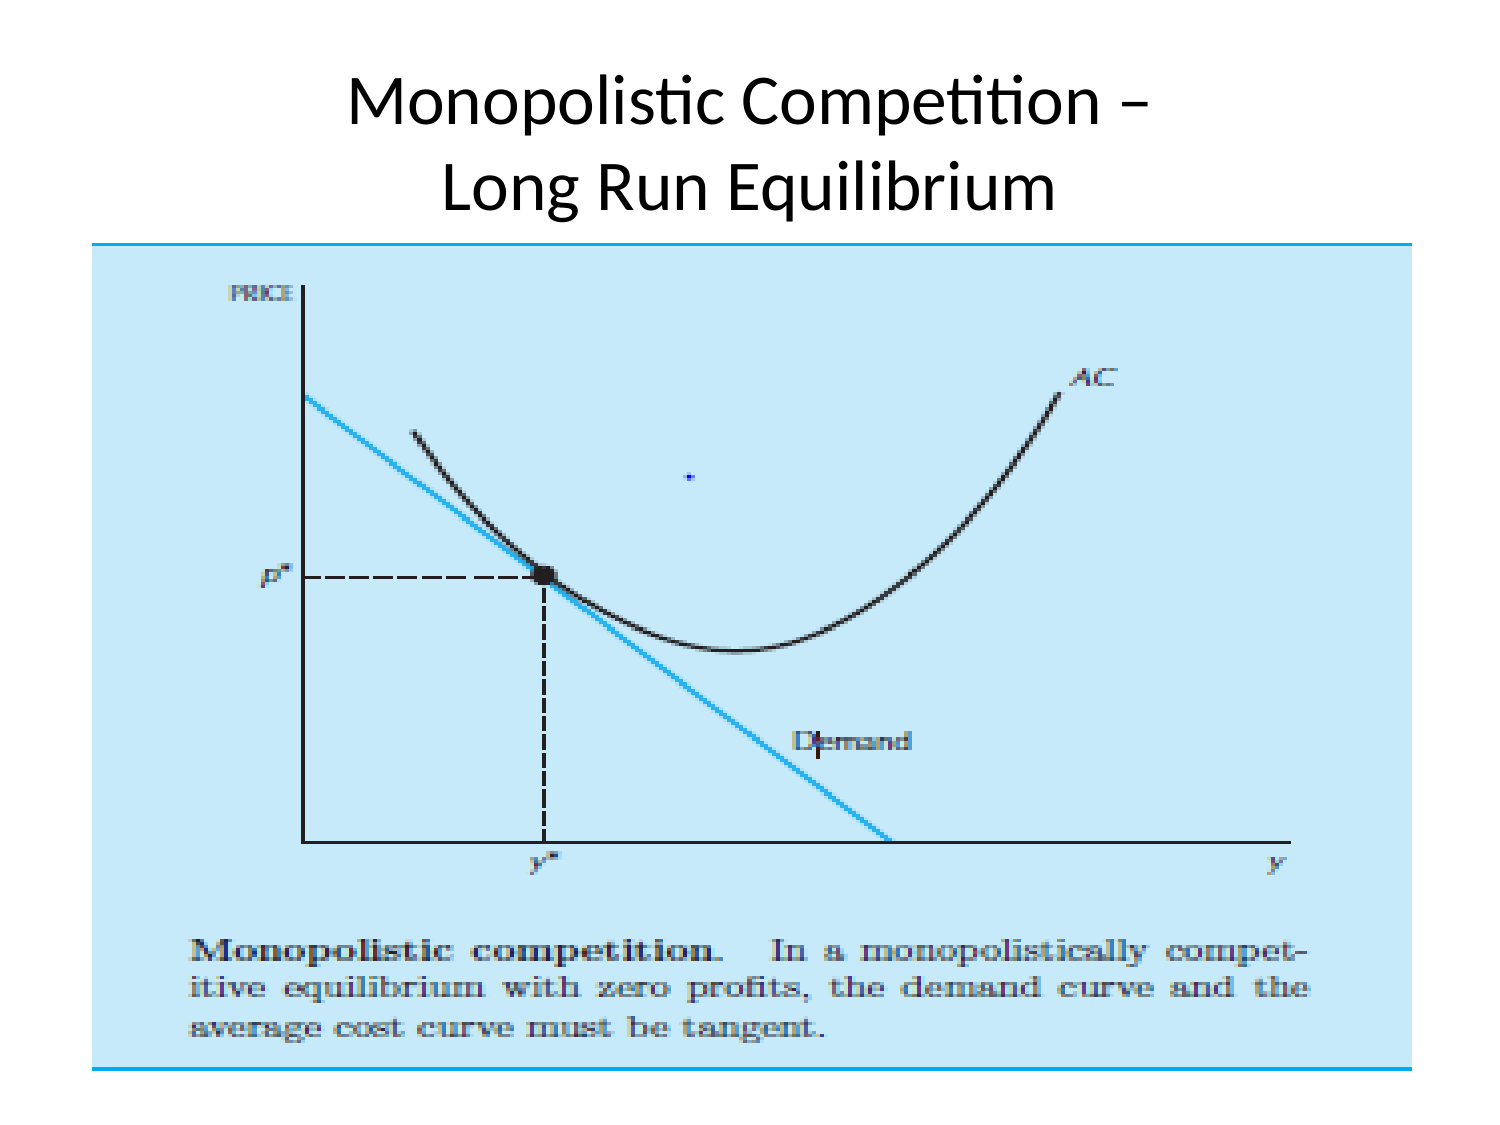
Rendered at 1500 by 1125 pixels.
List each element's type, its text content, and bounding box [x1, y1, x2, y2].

picture [88, 243, 1412, 1071]
title Monopolistic Competition – Long Run Equilibrium [75, 45, 1425, 233]
